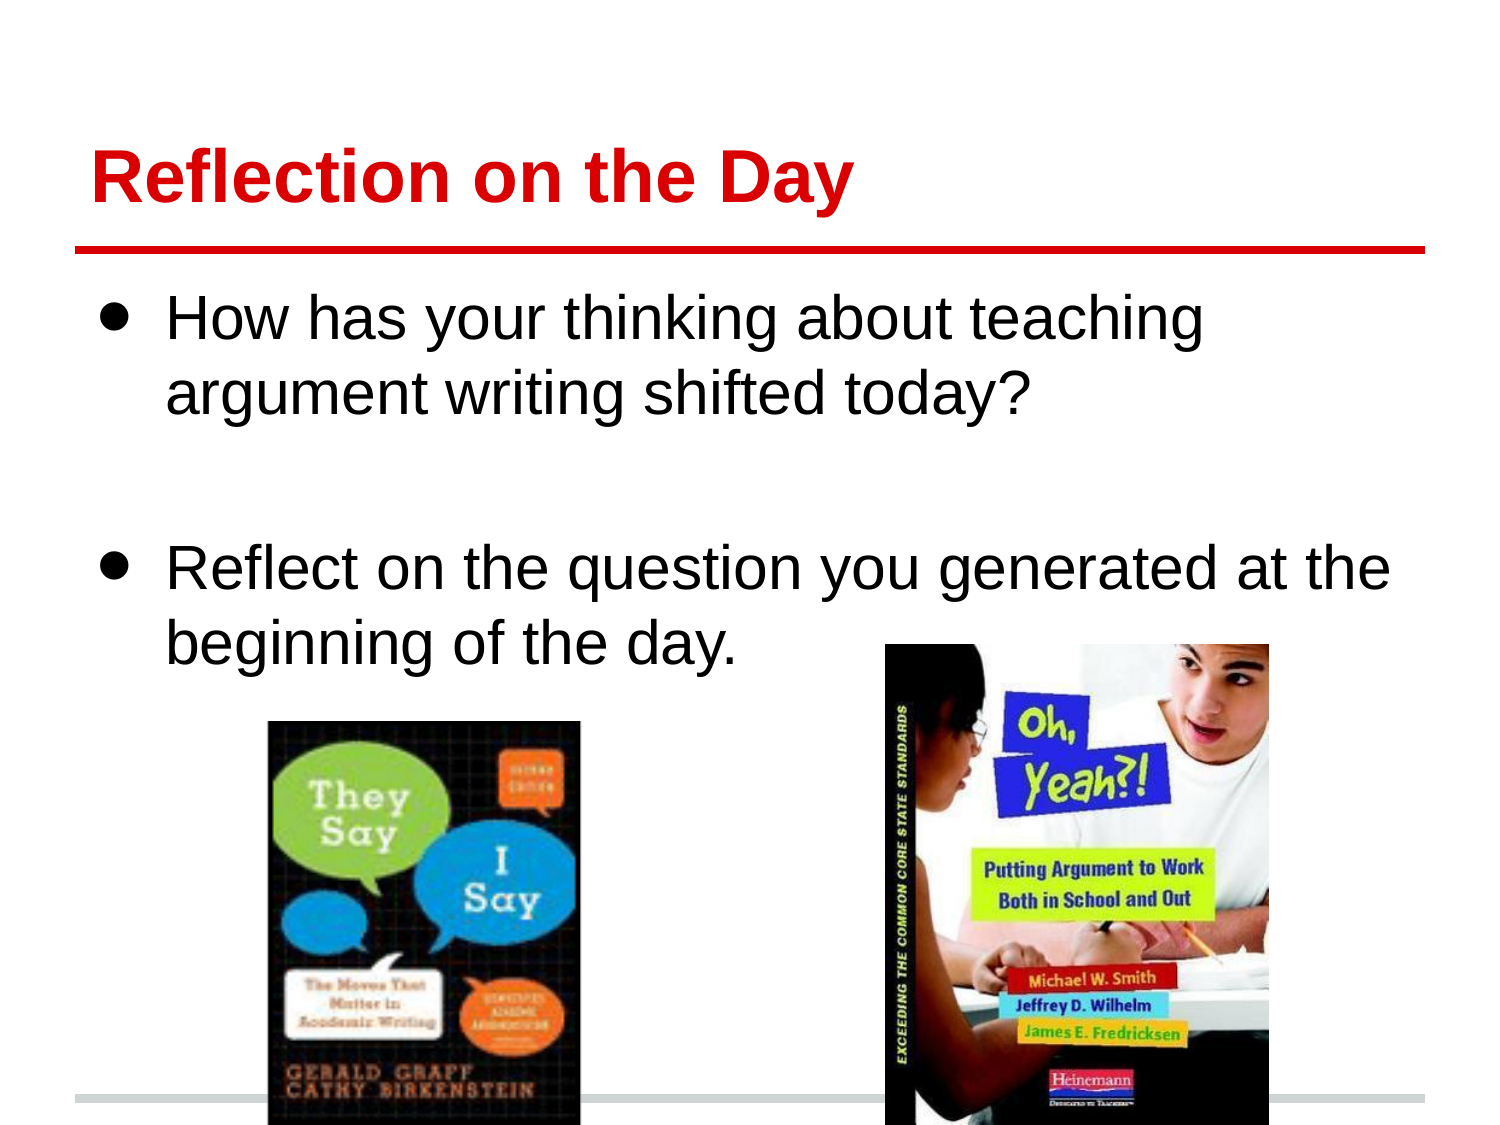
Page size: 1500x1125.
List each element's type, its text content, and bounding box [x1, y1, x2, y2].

title Reflection on the Day [75, 45, 1425, 233]
picture [209, 721, 645, 1125]
list How has your thinking about teaching argument writing shifted today? Reflect on the question you generated at the beginning of the day. [75, 262, 1425, 1078]
picture [885, 644, 1269, 1125]
